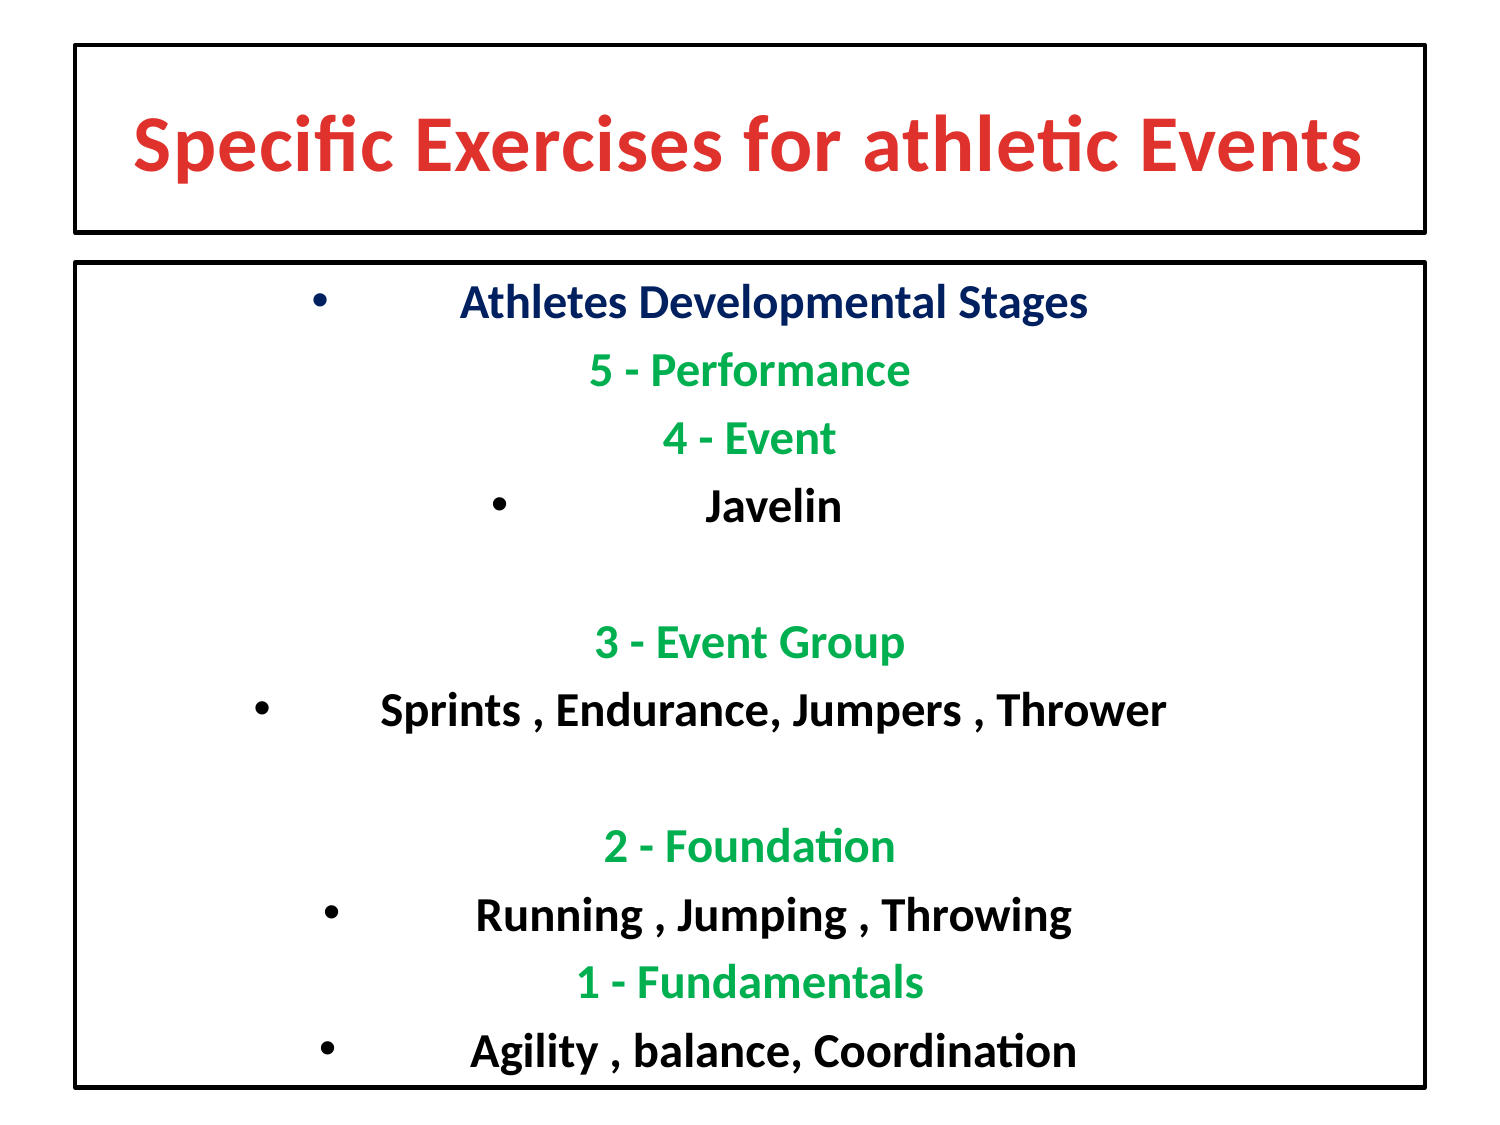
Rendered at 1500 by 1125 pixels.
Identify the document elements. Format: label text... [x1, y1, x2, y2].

list Athletes Developmental Stages 5 - Performance 4 - Event Javelin 3 - Event Group Sprints , Endurance, Jumpers , Thrower 2 - Foundation Running , Jumping , Throwing 1 - Fundamentals Agility , balance, Coordination [73, 260, 1427, 1090]
title Specific Exercises for athletic Events [73, 43, 1427, 235]
